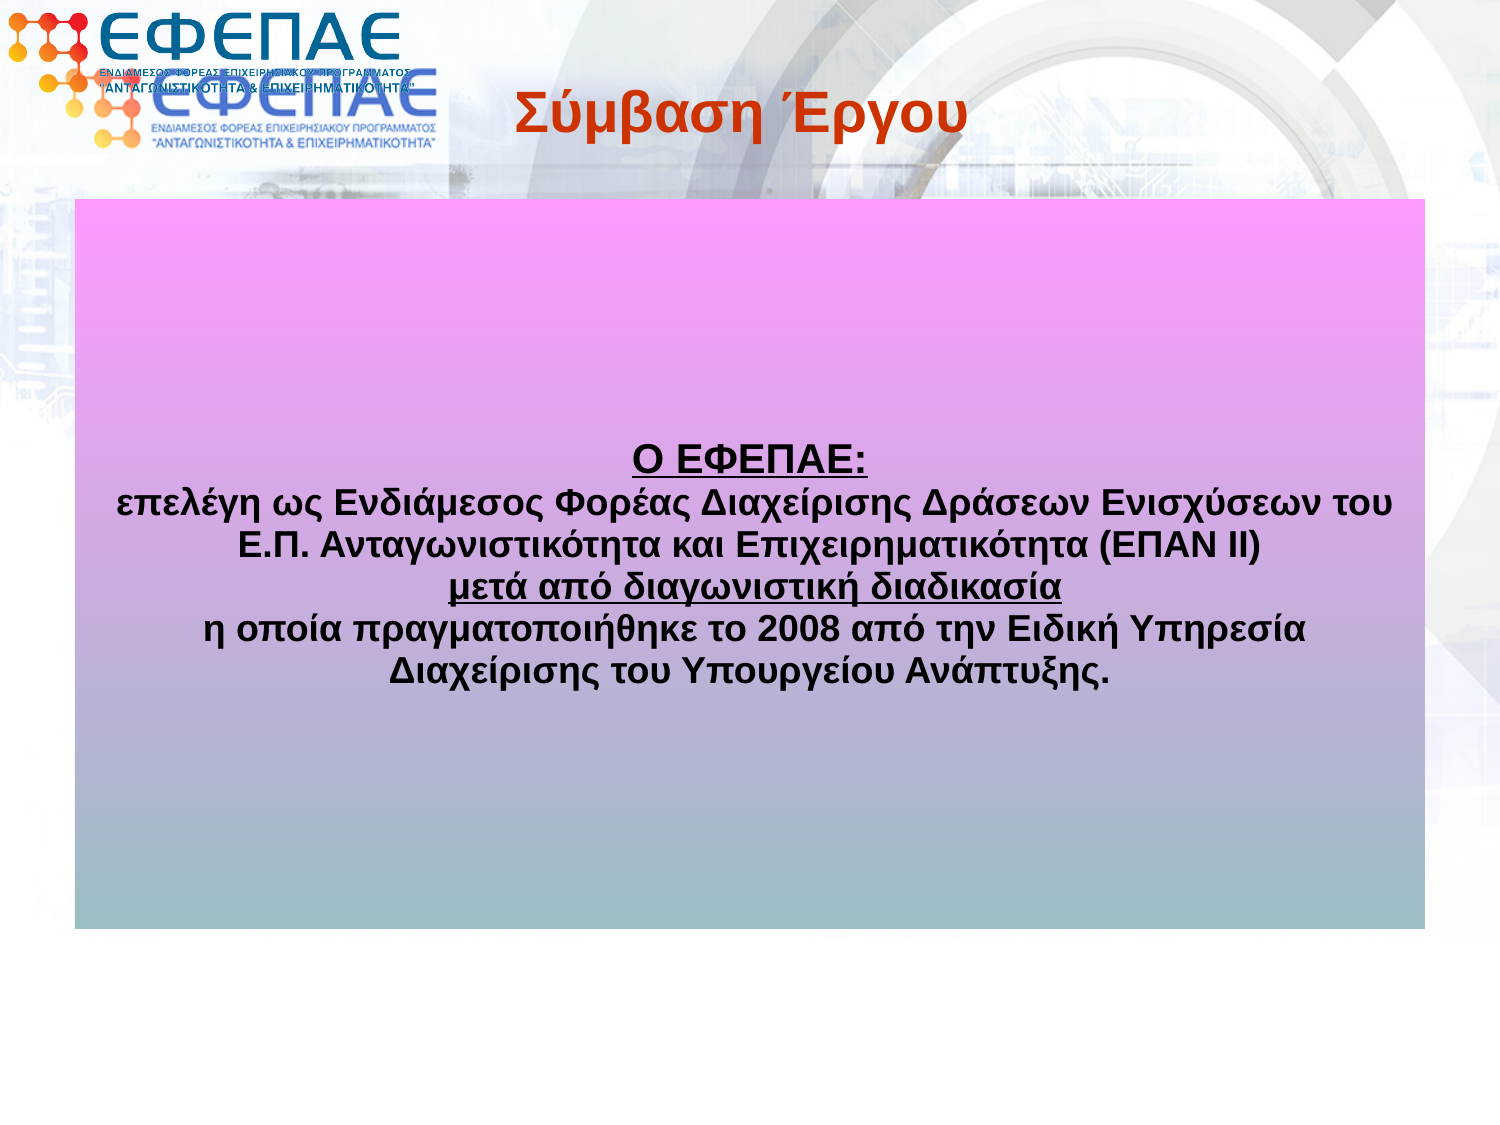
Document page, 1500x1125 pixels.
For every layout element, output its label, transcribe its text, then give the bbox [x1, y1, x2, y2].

title Σύμβαση Έργου [76, 30, 1424, 188]
picture [0, 0, 423, 106]
table_cell 15 [0, 0, 1500, 1125]
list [74, 198, 1426, 1044]
